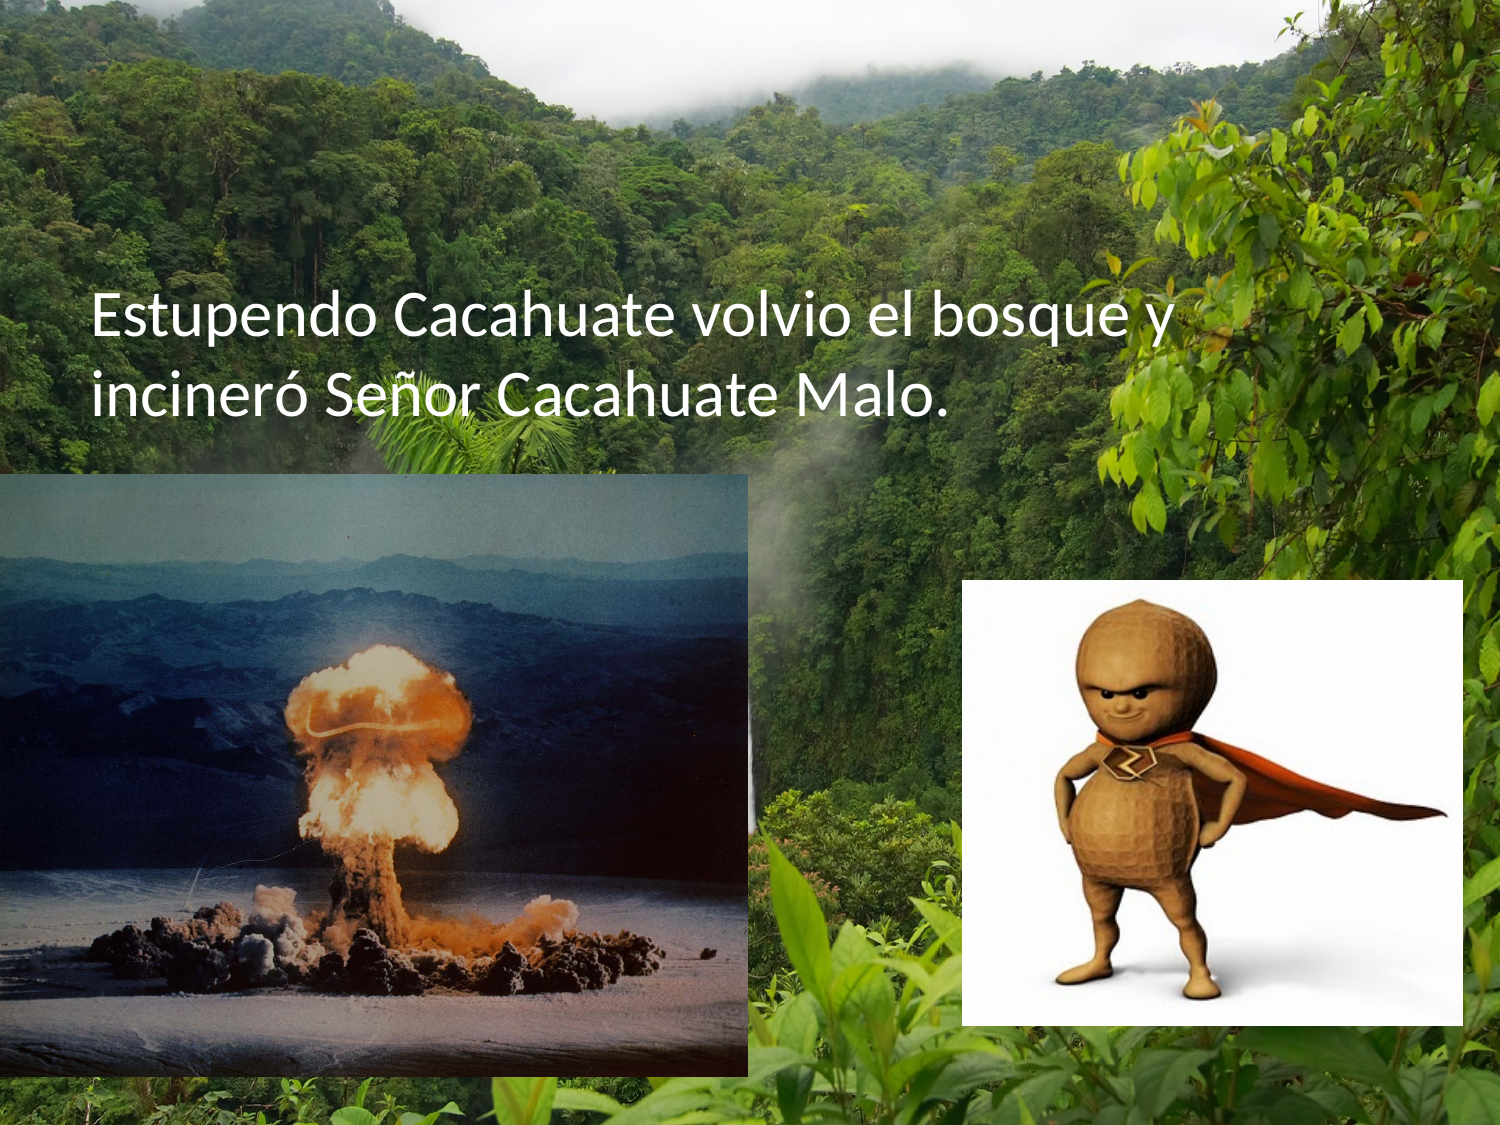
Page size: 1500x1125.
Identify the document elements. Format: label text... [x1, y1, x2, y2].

picture [0, 0, 1500, 1125]
list Estupendo Cacahuate volvio el bosque y incineró Señor Cacahuate Malo. [75, 262, 1425, 1005]
